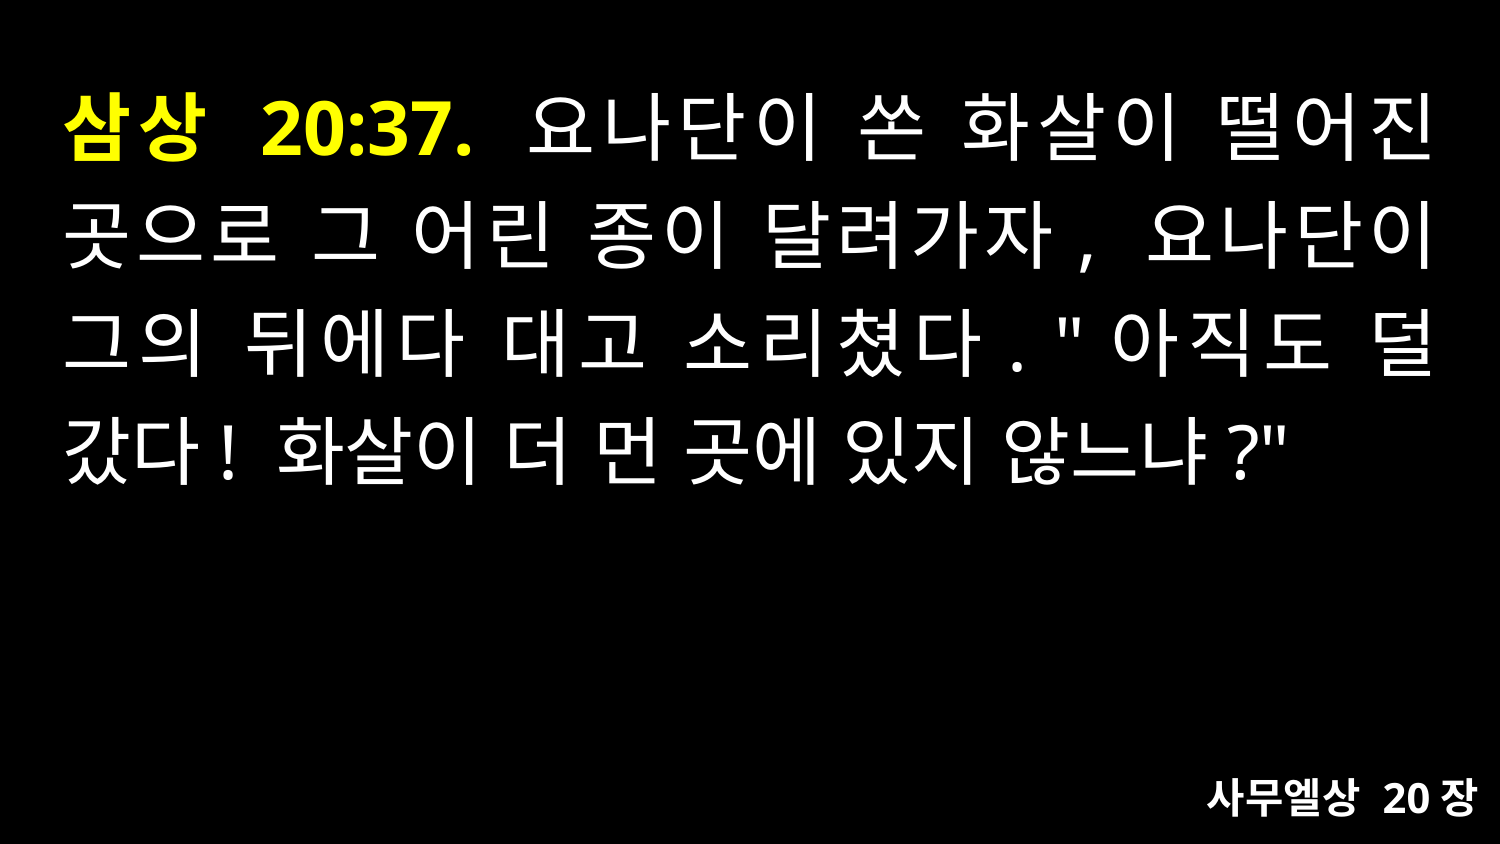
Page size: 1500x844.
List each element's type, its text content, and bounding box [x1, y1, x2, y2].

title 삼상 20:37. 요나단이 쏜 화살이 떨어진 곳으로 그 어린 종이 달려가자, 요나단이 그의 뒤에다 대고 소리쳤다. "아직도 덜 갔다! 화살이 더 먼 곳에 있지 않느냐?" [0, 0, 1500, 844]
subtitle 사무엘상 20장 [916, 770, 1500, 844]
